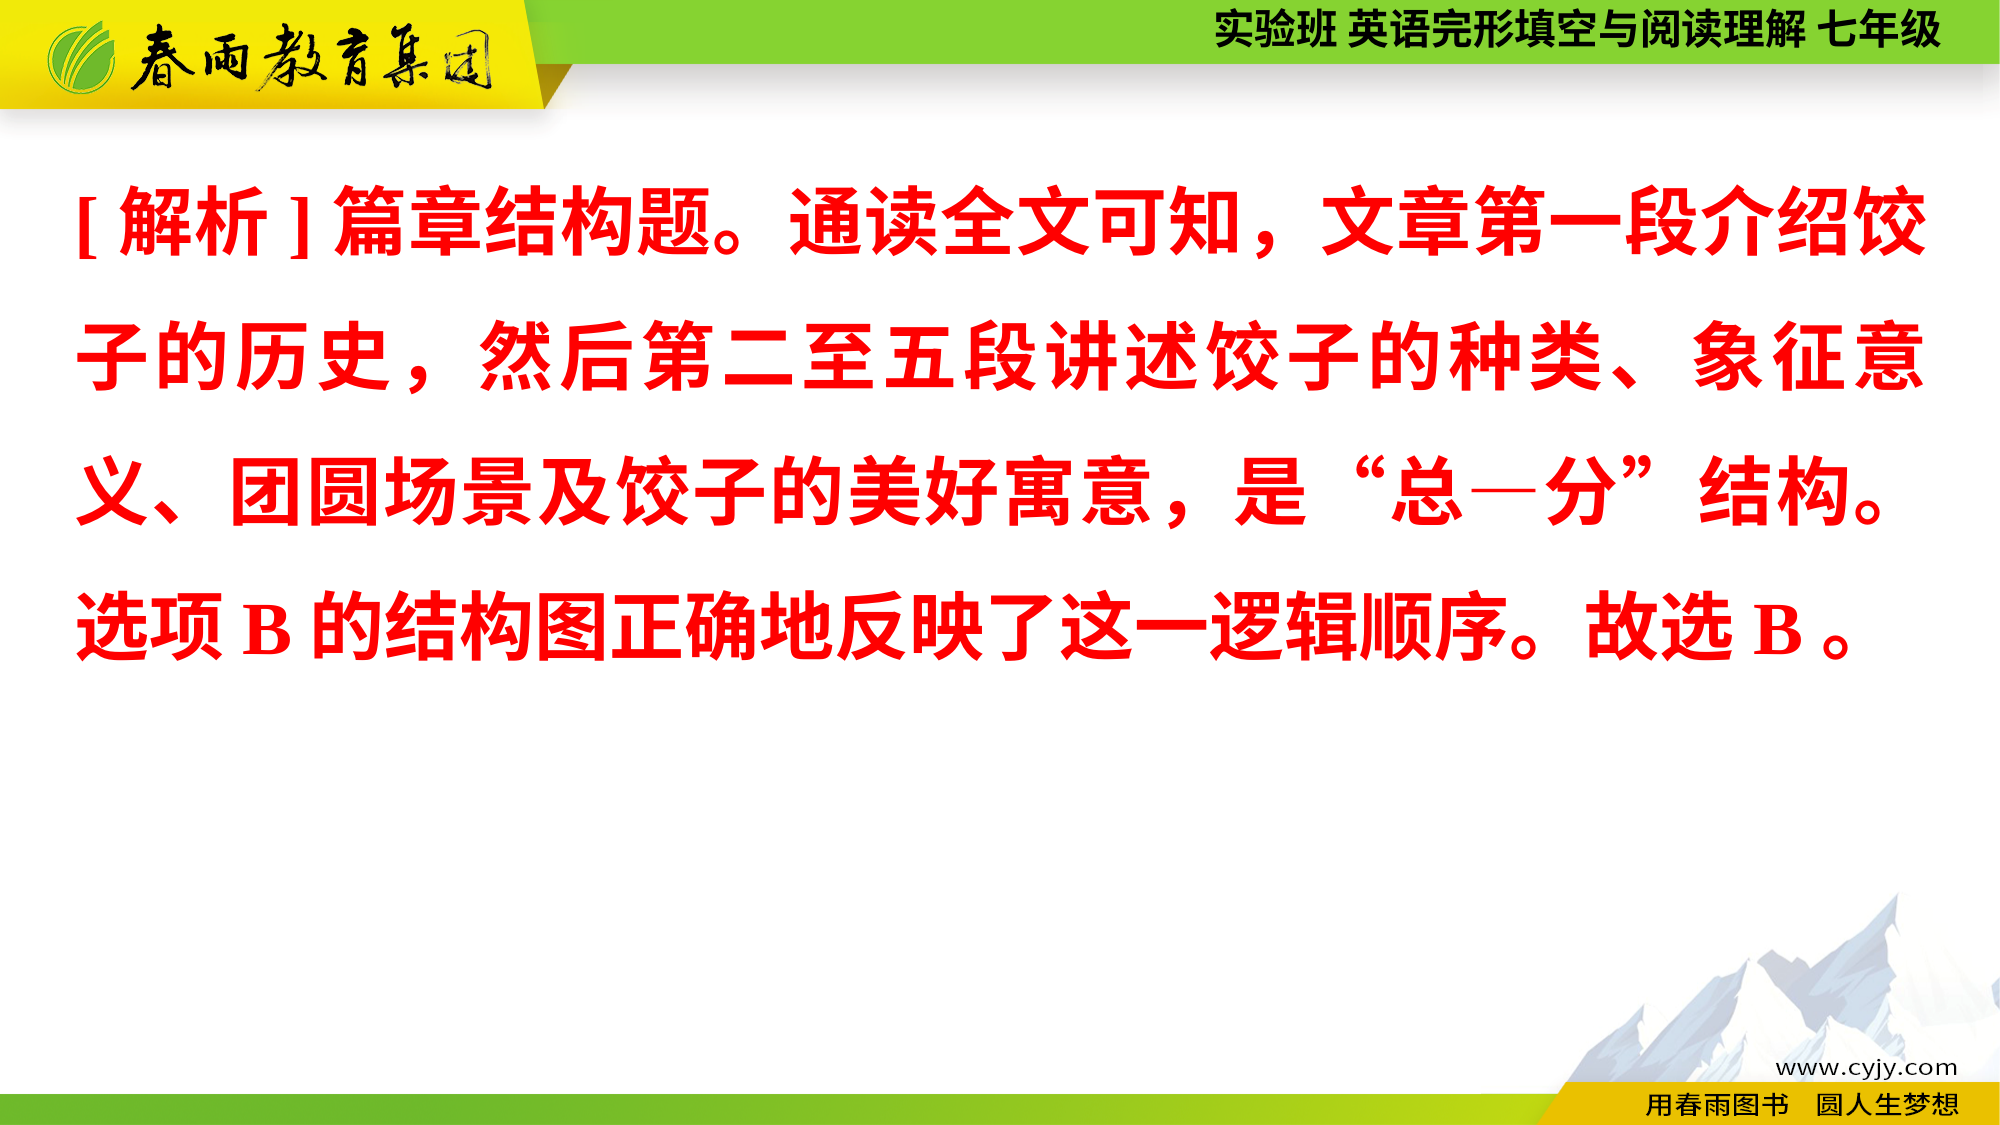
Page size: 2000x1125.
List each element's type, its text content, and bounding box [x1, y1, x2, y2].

list [解析]篇章结构题。通读全文可知，文章第一段介绍饺子的历史，然后第二至五段讲述饺子的种类、象征意义、团圆场景及饺子的美好寓意，是“总—分”结构。选项B的结构图正确地反映了这一逻辑顺序。故选B。 [59, 122, 1944, 666]
picture [0, 0, 2000, 1125]
